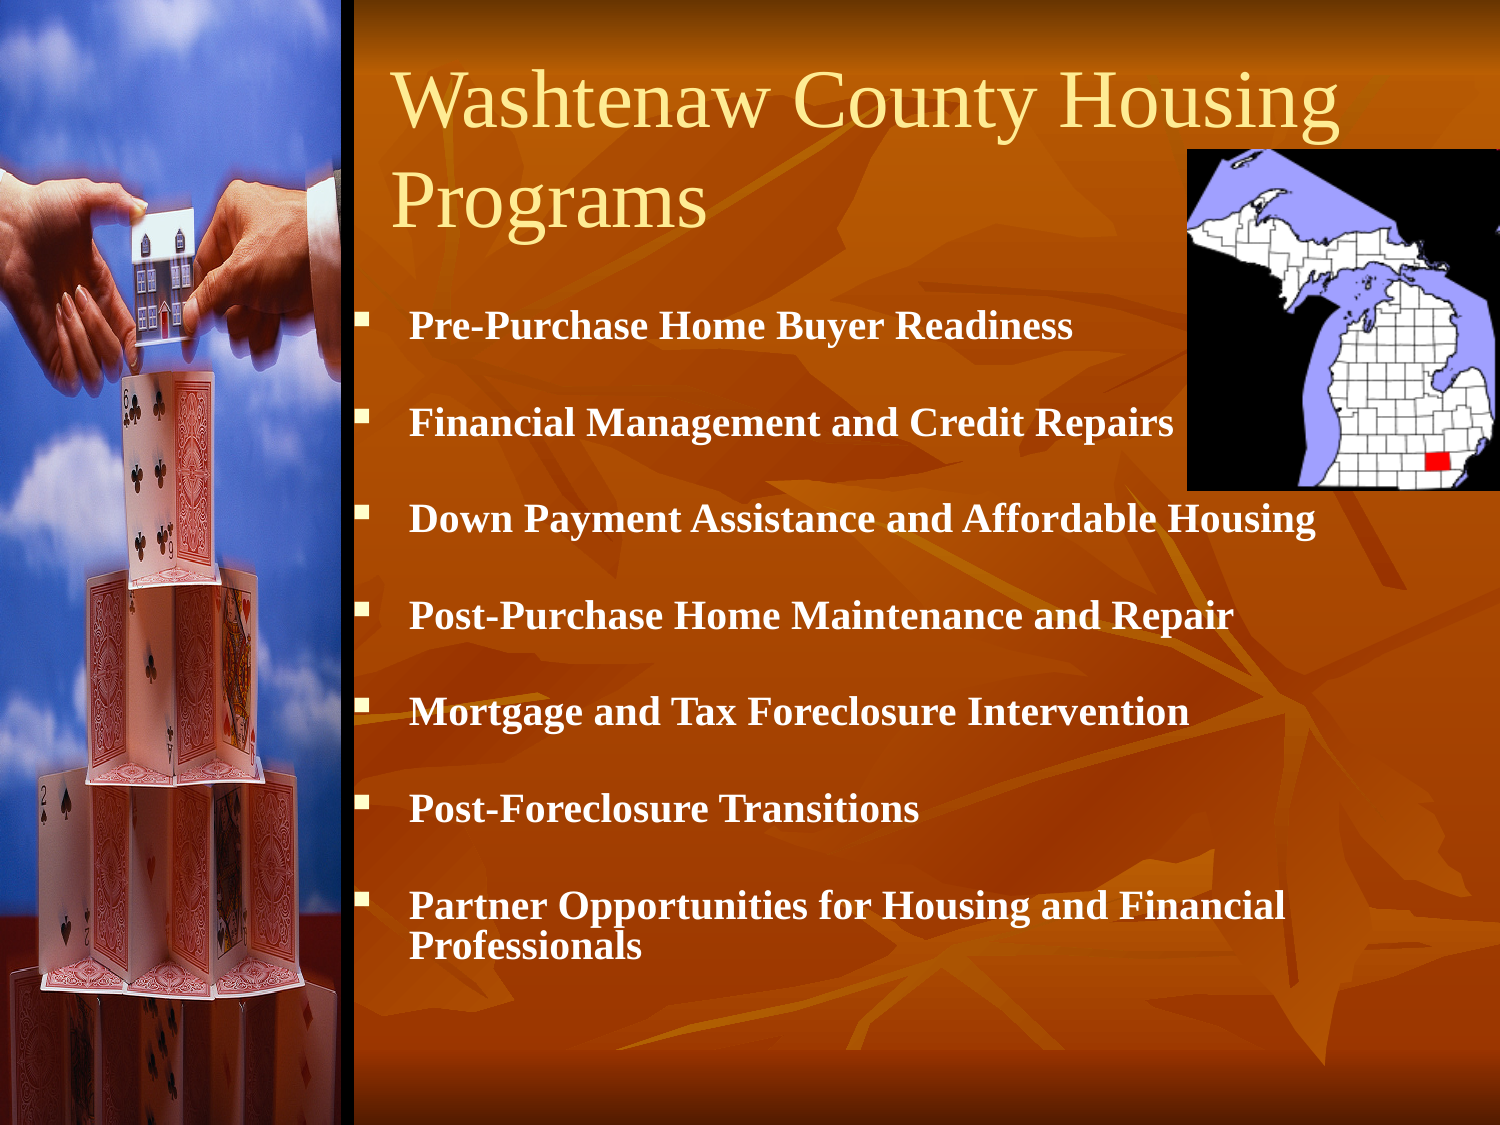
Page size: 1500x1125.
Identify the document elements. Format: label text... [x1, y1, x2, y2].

picture [0, 0, 342, 1125]
list Pre-Purchase Home Buyer Readiness Financial Management and Credit Repairs Down Payment Assistance and Affordable Housing Post-Purchase Home Maintenance and Repair Mortgage and Tax Foreclosure Intervention Post-Foreclosure Transitions Partner Opportunities for Housing and Financial Professionals [354, 299, 1388, 1043]
picture [1187, 149, 1500, 491]
title Washtenaw County Housing Programs [374, 49, 1376, 238]
